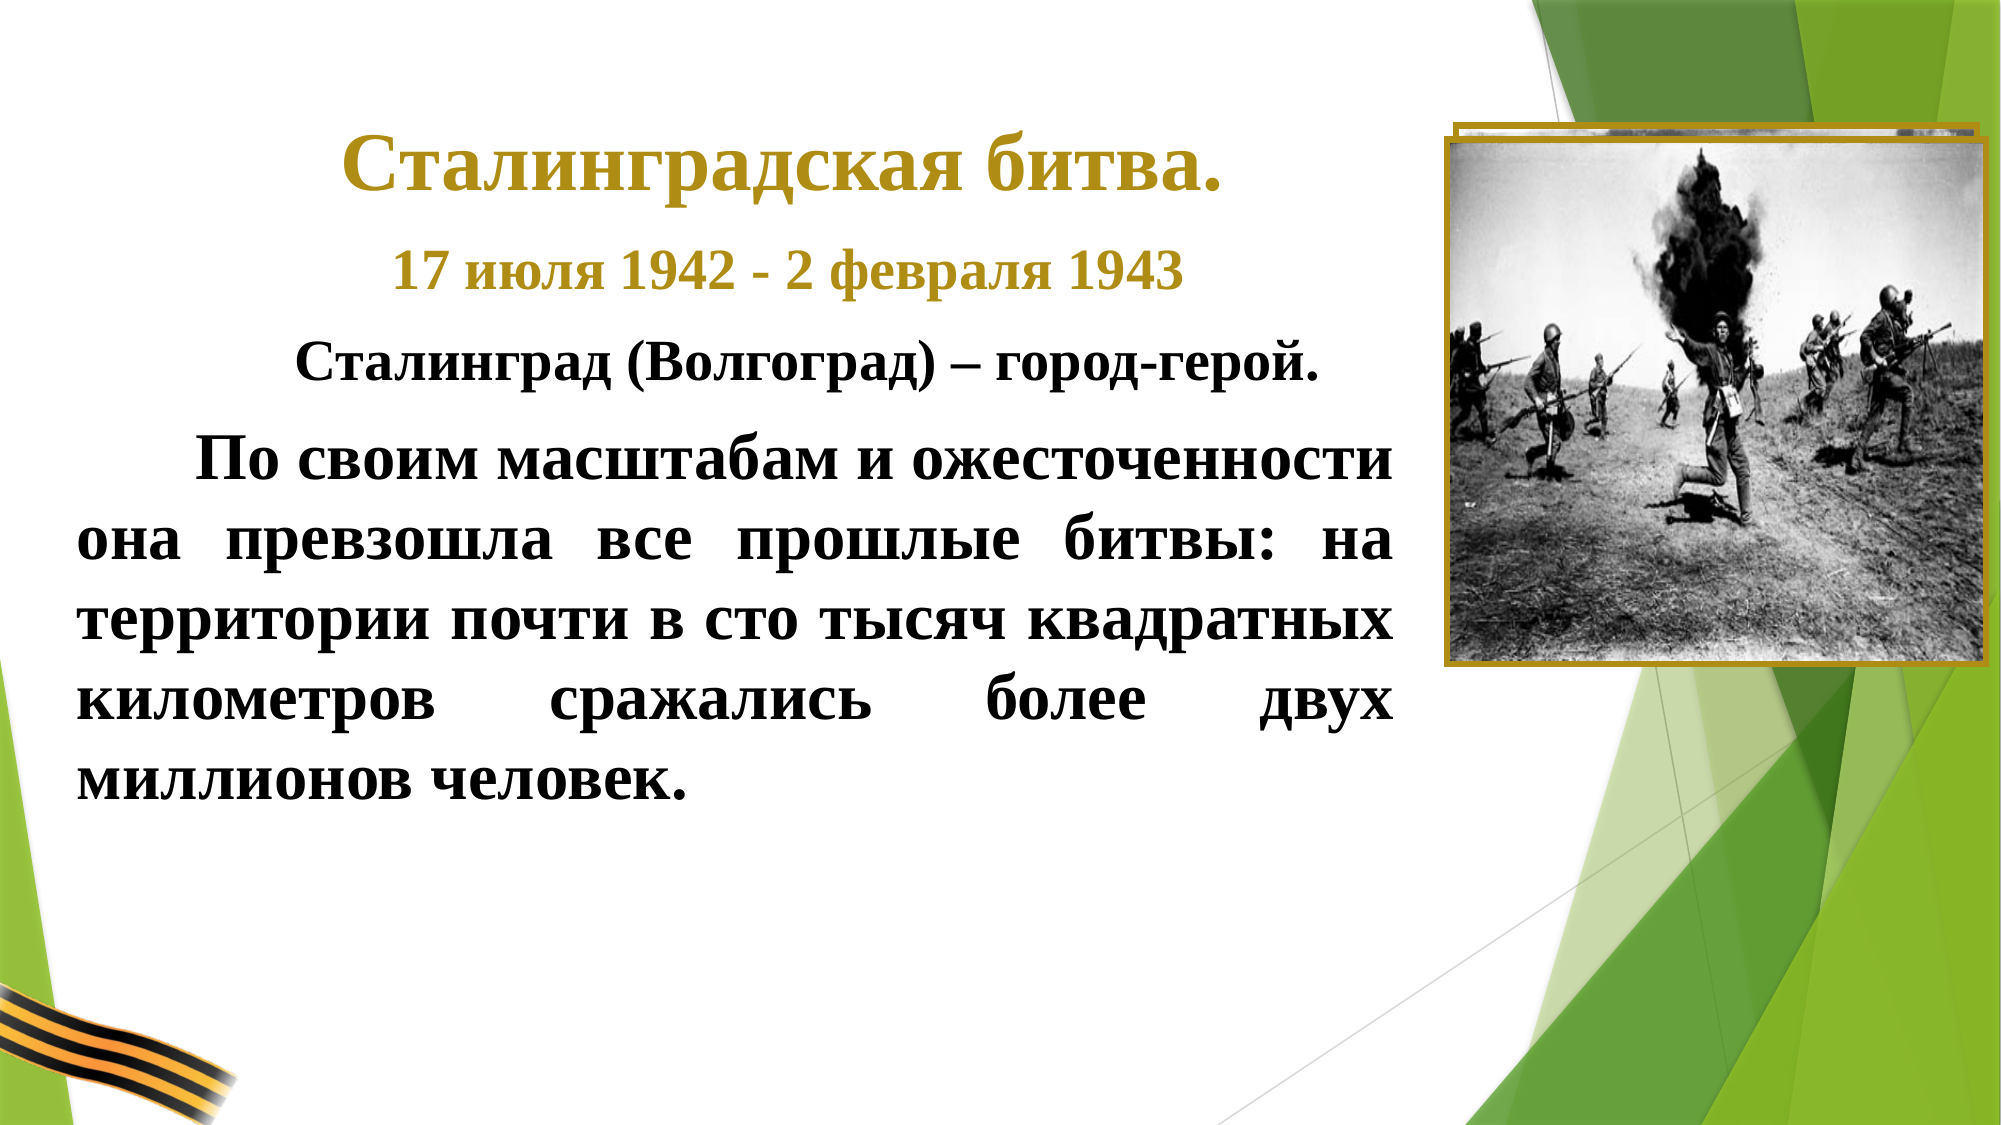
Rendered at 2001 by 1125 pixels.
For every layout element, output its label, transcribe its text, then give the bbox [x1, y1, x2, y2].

picture [0, 942, 248, 1125]
title Сталинградская битва. [111, 99, 1522, 317]
list 17 июля 1942 - 2 февраля 1943 Сталинград (Волгоград) – город-герой. По своим масштабам и ожесточенности она превзошла все прошлые битвы: на территории почти в сто тысяч квадратных километров сражались более двух миллионов человек. [61, 223, 1411, 861]
picture [1449, 128, 1984, 662]
